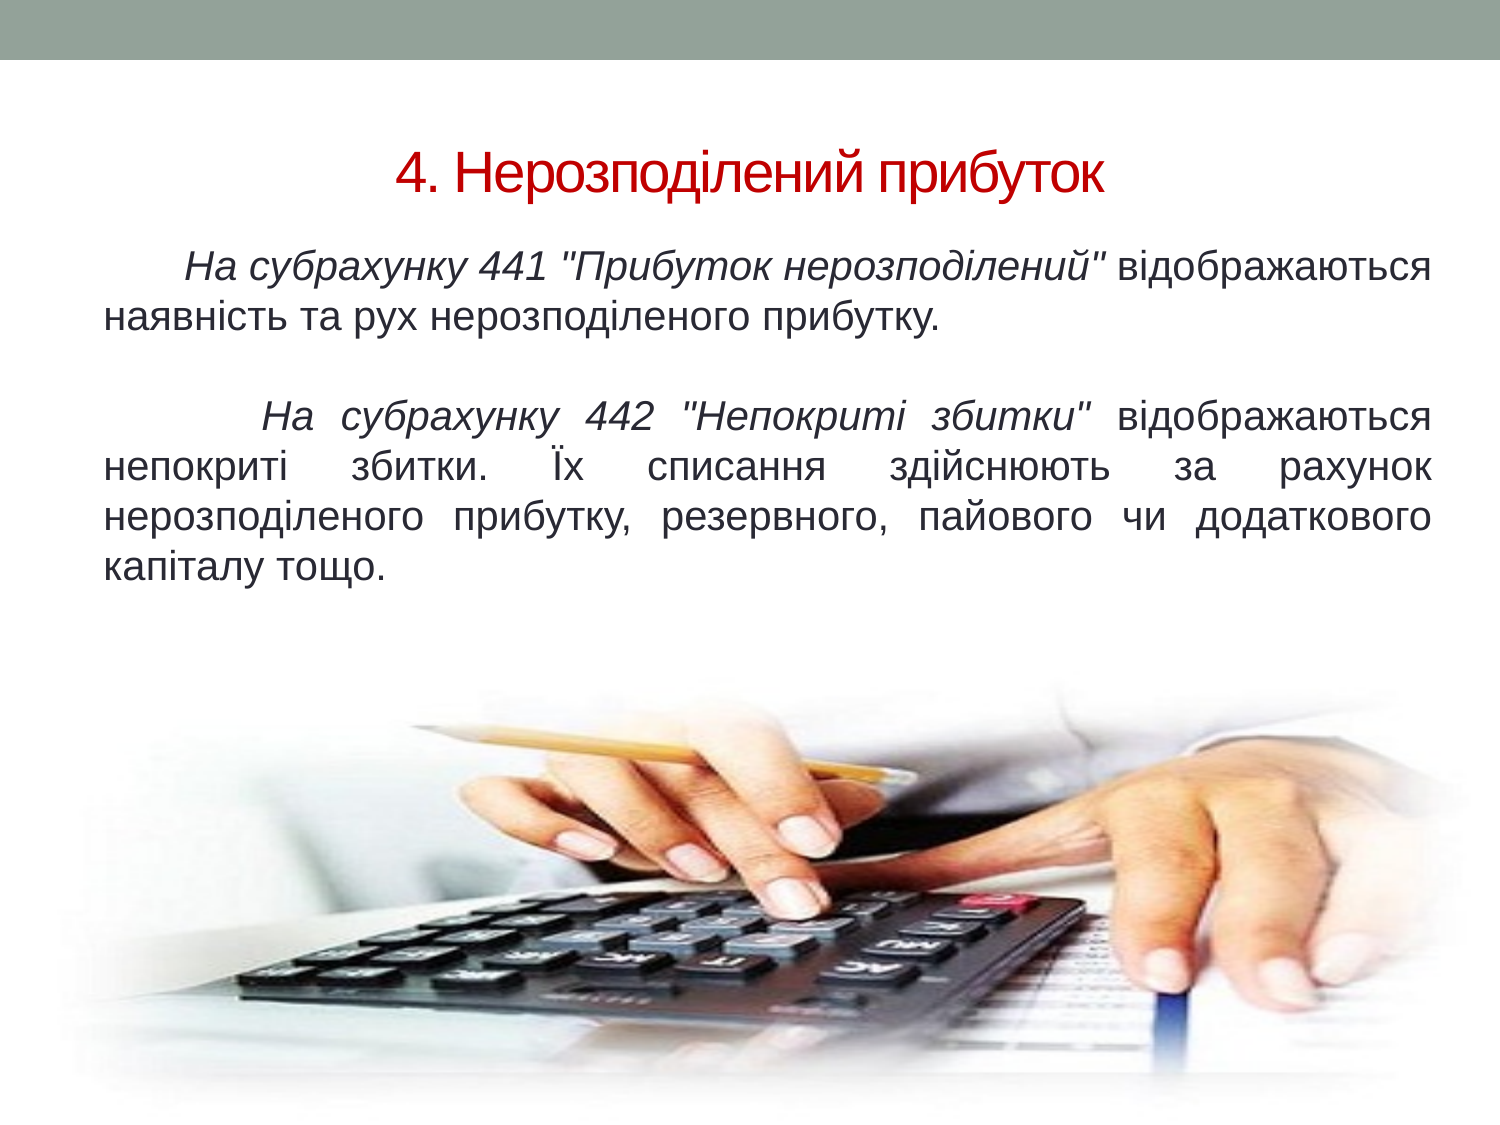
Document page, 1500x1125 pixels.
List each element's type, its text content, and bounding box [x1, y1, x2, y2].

title 4. Нерозподілений прибуток [75, 87, 1425, 250]
picture [0, 656, 1500, 1125]
text_box На субрахунку 441 "Прибуток нерозподілений" відображаються наявність та рух нерозподіленого прибутку. На субрахунку 442 "Непокриті збитки" відображаються непокриті збитки. Їх списання здійснюють за рахунок нерозподіленого прибутку, резервного, пайового чи додаткового капіталу тощо. [88, 231, 1447, 597]
